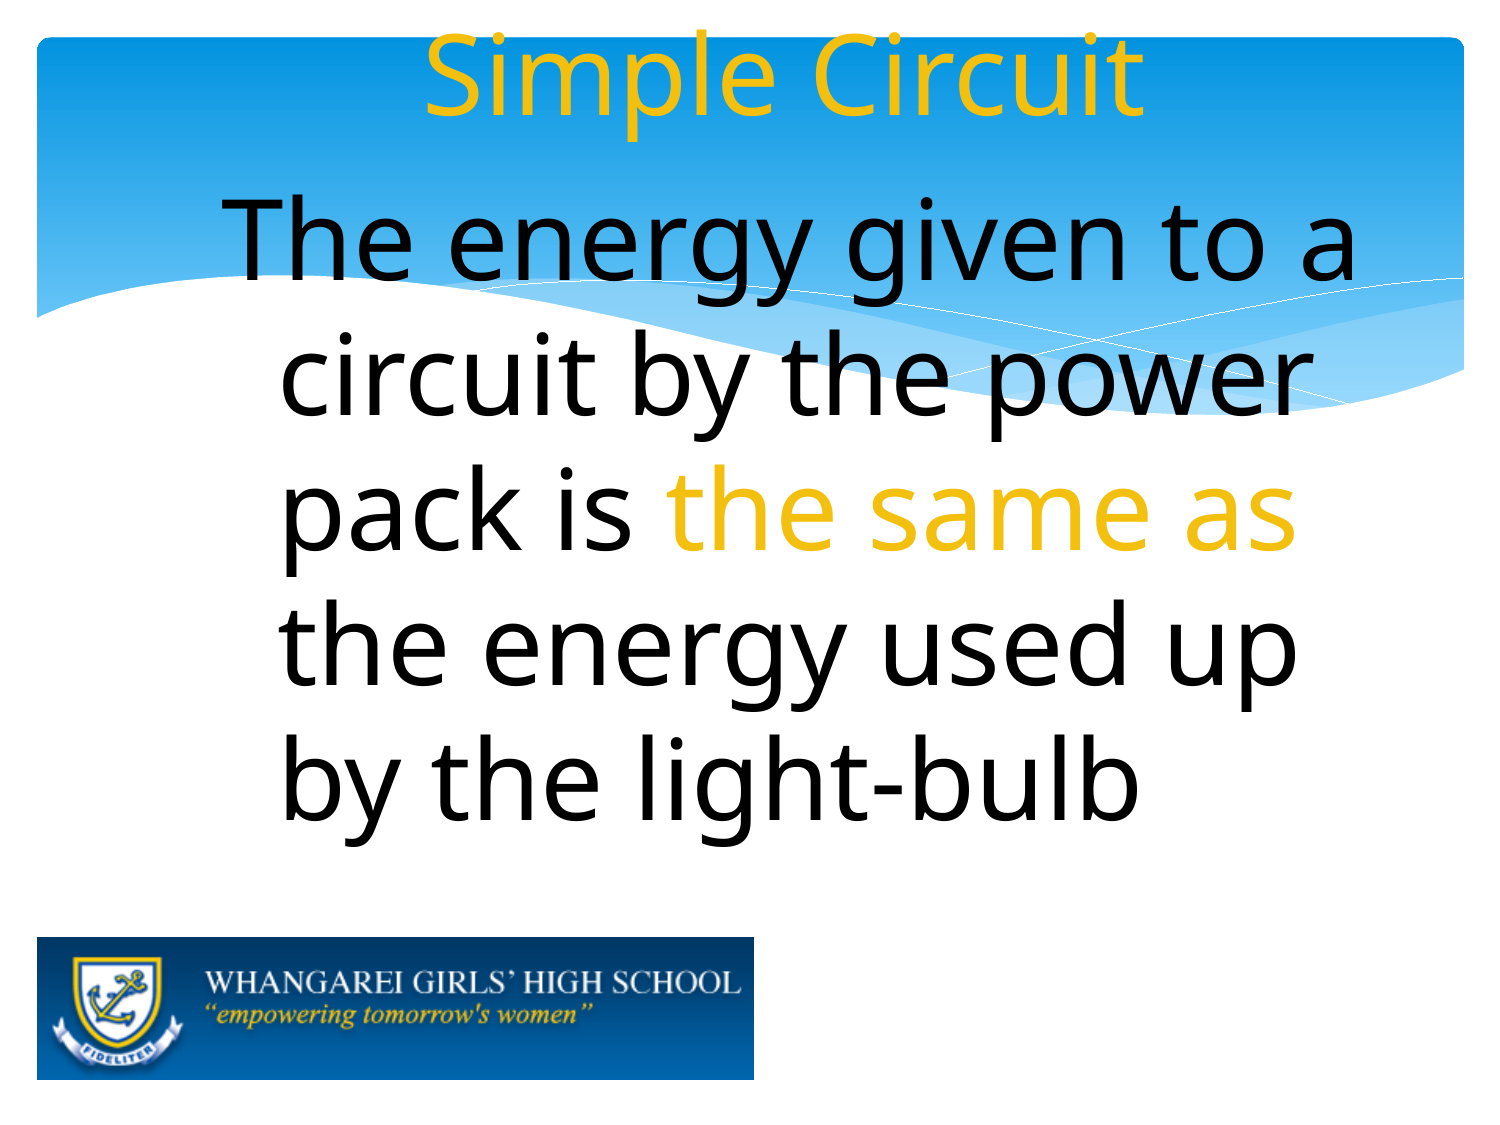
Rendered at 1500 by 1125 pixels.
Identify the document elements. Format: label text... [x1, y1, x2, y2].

picture [37, 937, 754, 1080]
text_box The energy given to a circuit by the power pack is the same as the energy used up by the light-bulb [206, 160, 1471, 1024]
list Simple Circuit [407, 0, 1471, 149]
